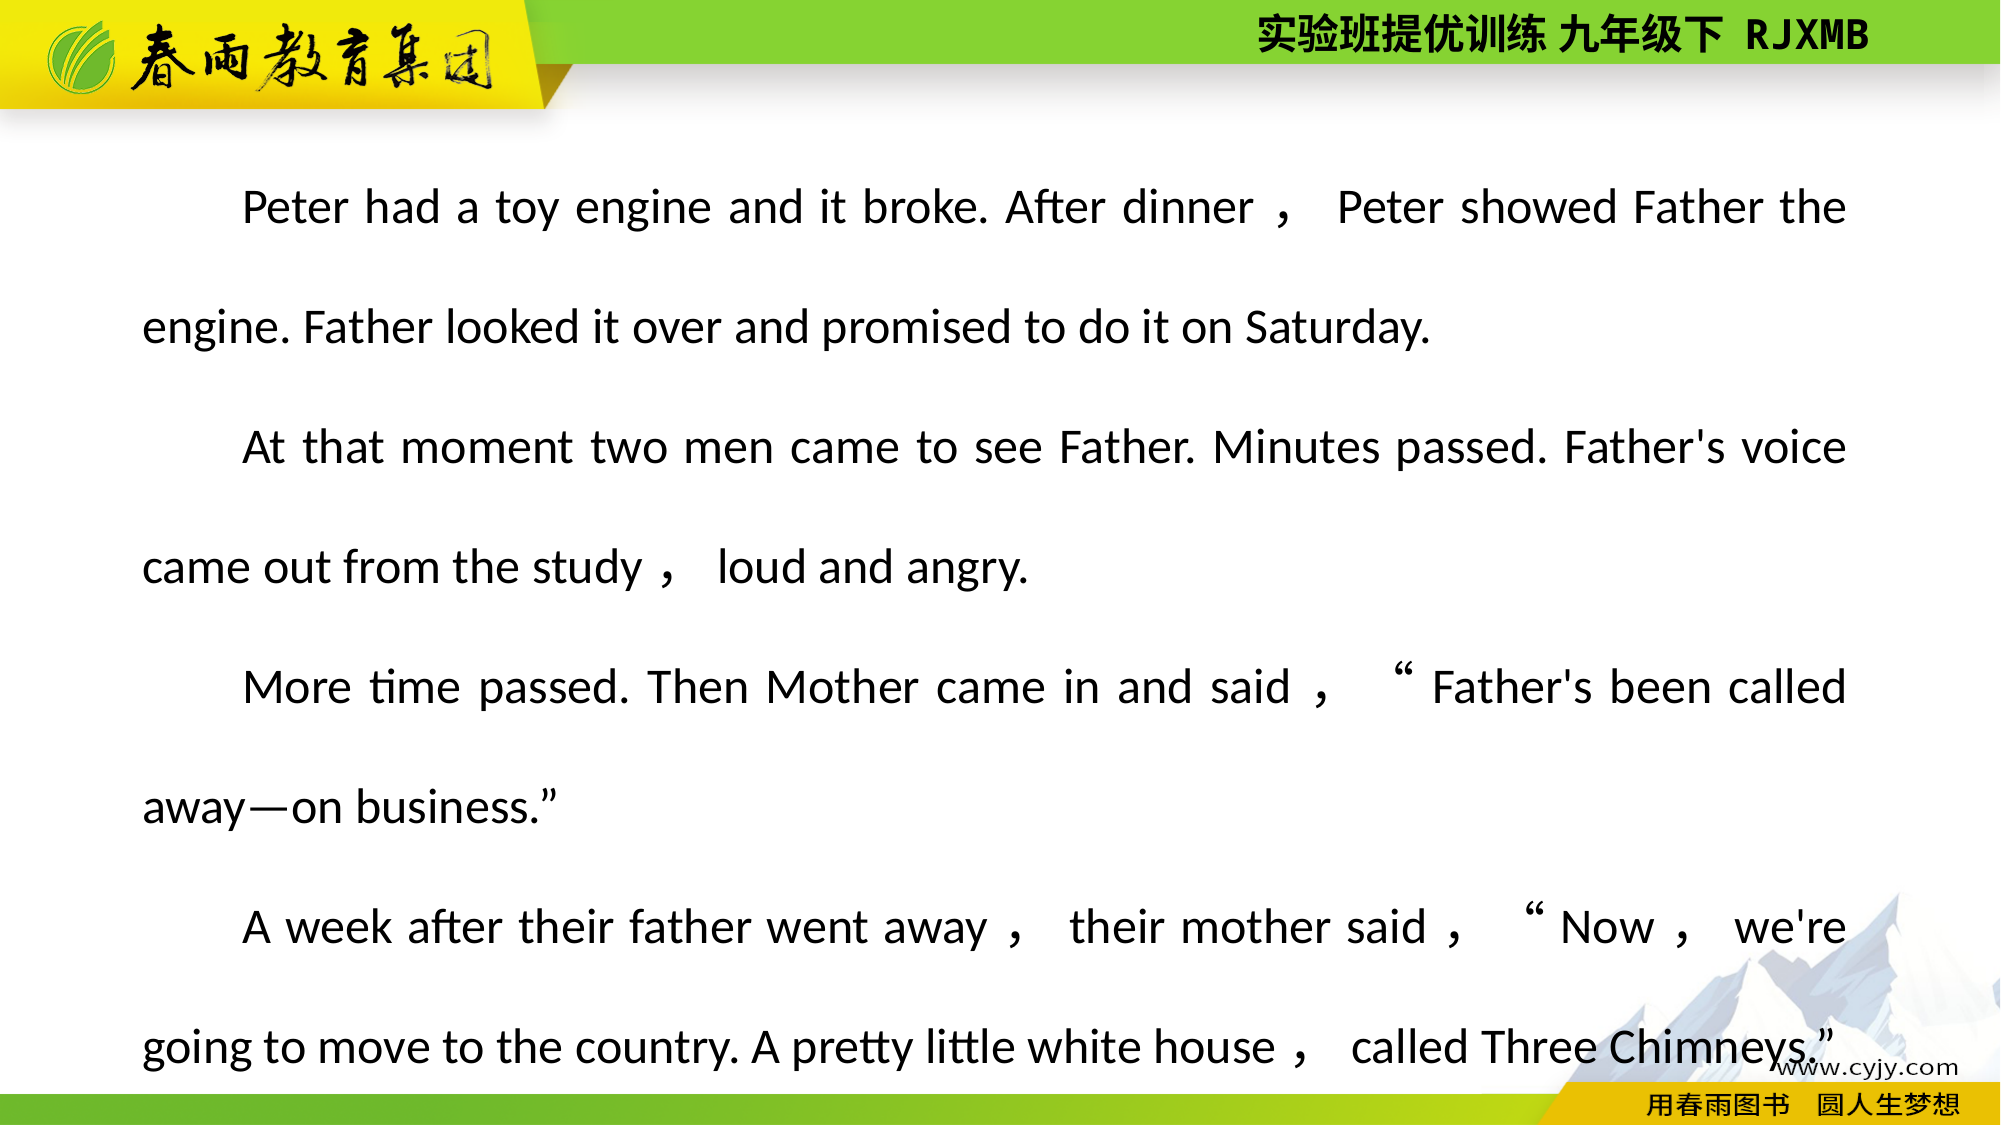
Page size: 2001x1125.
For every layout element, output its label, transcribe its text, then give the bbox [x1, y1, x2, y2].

text_box Peter had a toy engine and it broke. After dinner，Peter showed Father the engine. Father looked it over and promised to do it on Saturday. At that moment two men came to see Father. Minutes passed. Father's voice came out from the study，loud and angry. More time passed. Then Mother came in and said，“Father's been called away—on business.” A week after their father went away，their mother said，“Now，we're going to move to the country. A pretty little white house，called Three Chimneys.” [127, 106, 1863, 1081]
picture [0, 0, 2001, 1125]
